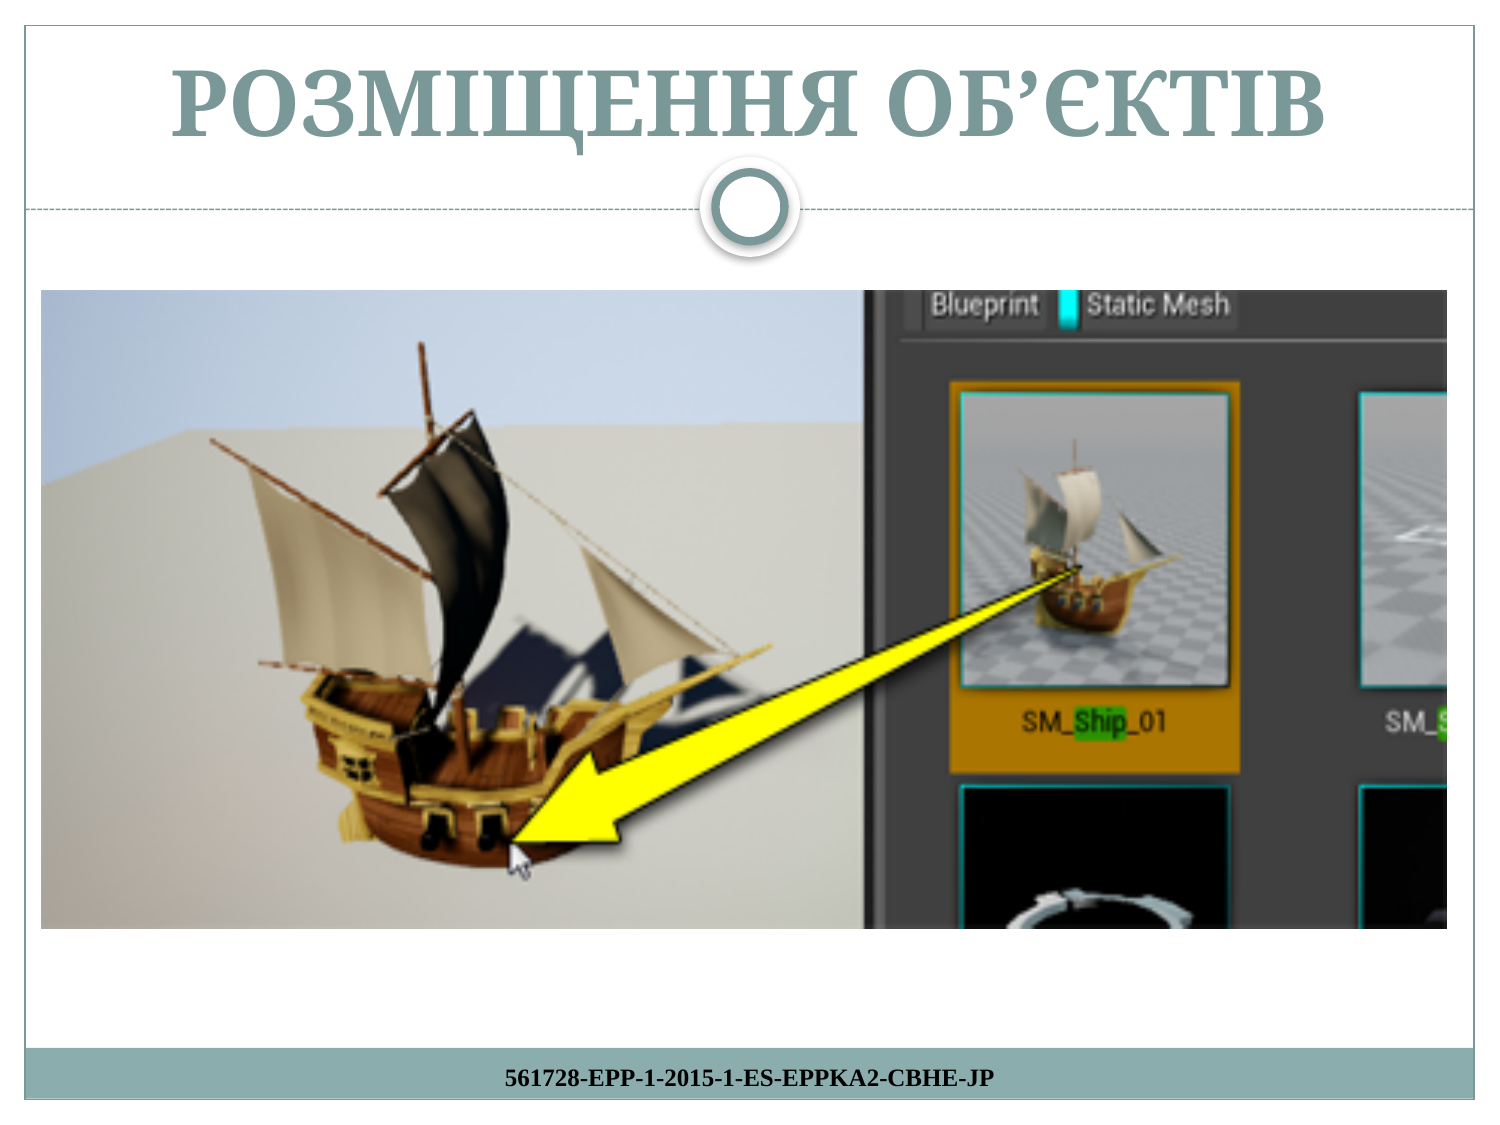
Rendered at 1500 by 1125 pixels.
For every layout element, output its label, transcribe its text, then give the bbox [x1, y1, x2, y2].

title РОЗМІЩЕННЯ ОБ’ЄКТІВ [49, 37, 1450, 162]
text_box 561728-EPP-1-2015-1-ES-EPPKA2-CBHE-JP [29, 1034, 1471, 1118]
picture [41, 290, 1448, 929]
